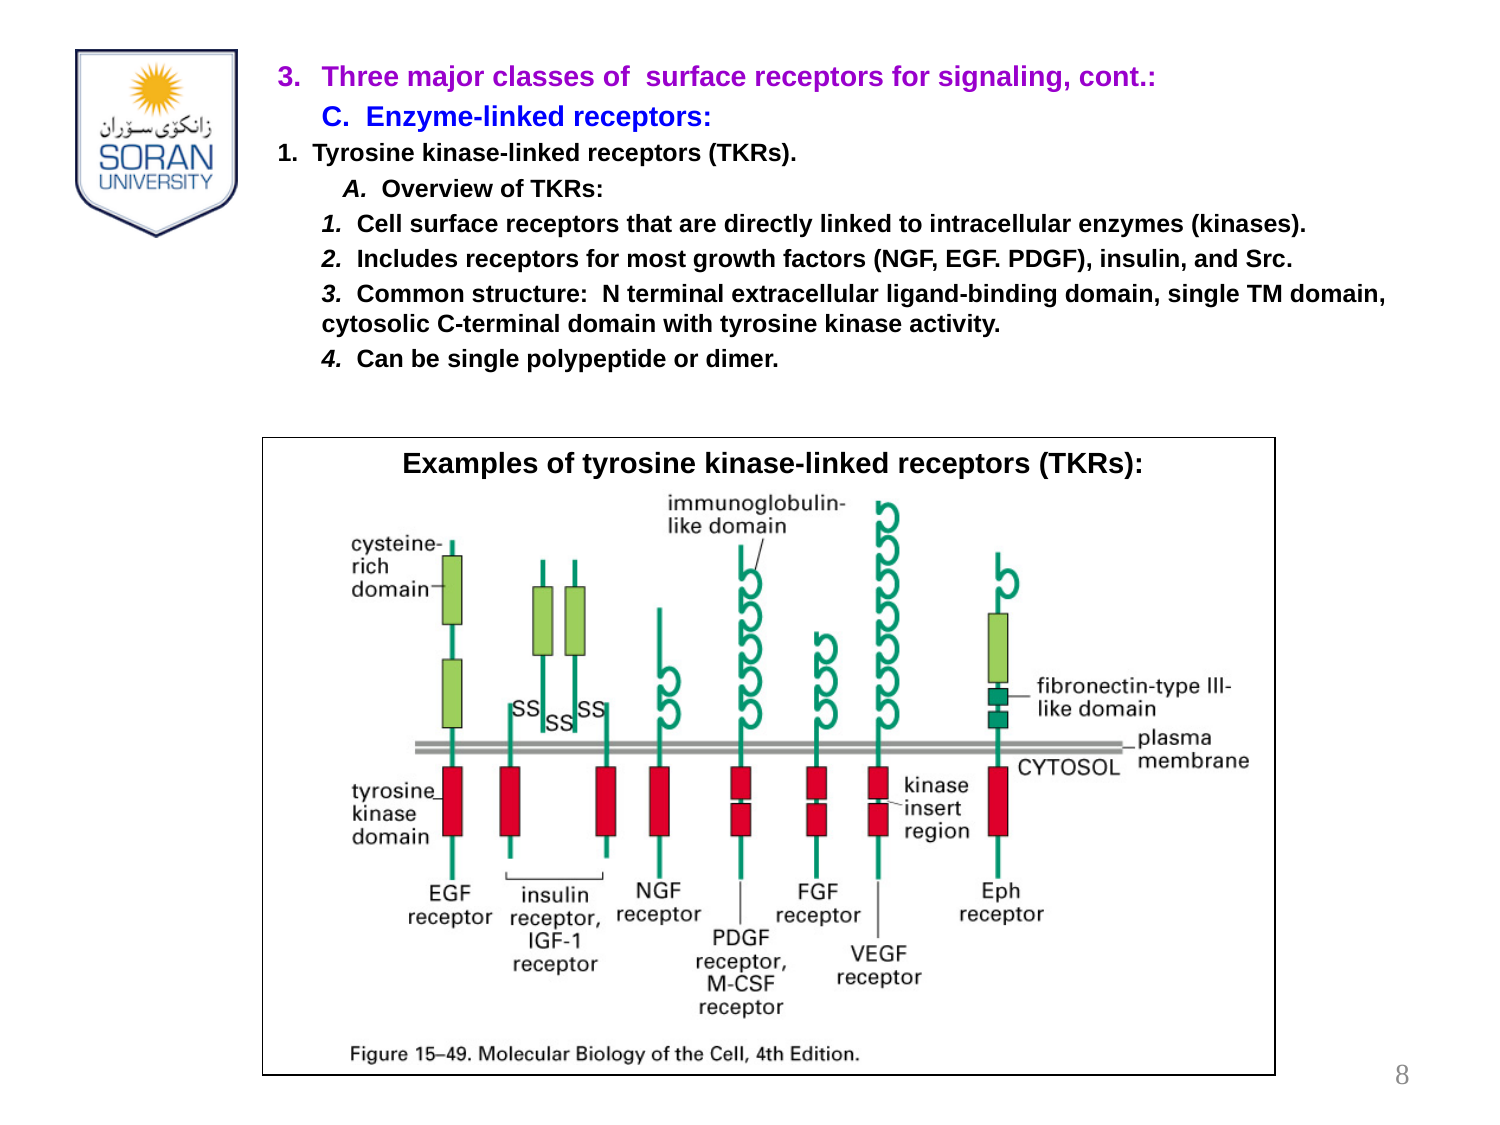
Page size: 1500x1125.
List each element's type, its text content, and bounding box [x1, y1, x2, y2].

picture [349, 489, 1251, 1066]
slide_number 8 [1074, 1042, 1425, 1103]
subtitle Three major classes of surface receptors for signaling, cont.: C. Enzyme-linked receptors: 1. Tyrosine kinase-linked receptors (TKRs). A. Overview of TKRs: 1. Cell surface receptors that are directly linked to intracellular enzymes (kinases). 2. Includes receptors for most growth factors (NGF, EGF. PDGF), insulin, and Src. 3. Common structure: N terminal extracellular ligand-binding domain, single TM domain, cytosolic C-terminal domain with tyrosine kinase activity. 4. Can be single polypeptide or dimer. [262, 50, 1500, 450]
text_box Examples of tyrosine kinase-linked receptors (TKRs): [387, 437, 1175, 487]
picture [75, 49, 238, 238]
text_box [262, 437, 1275, 1075]
